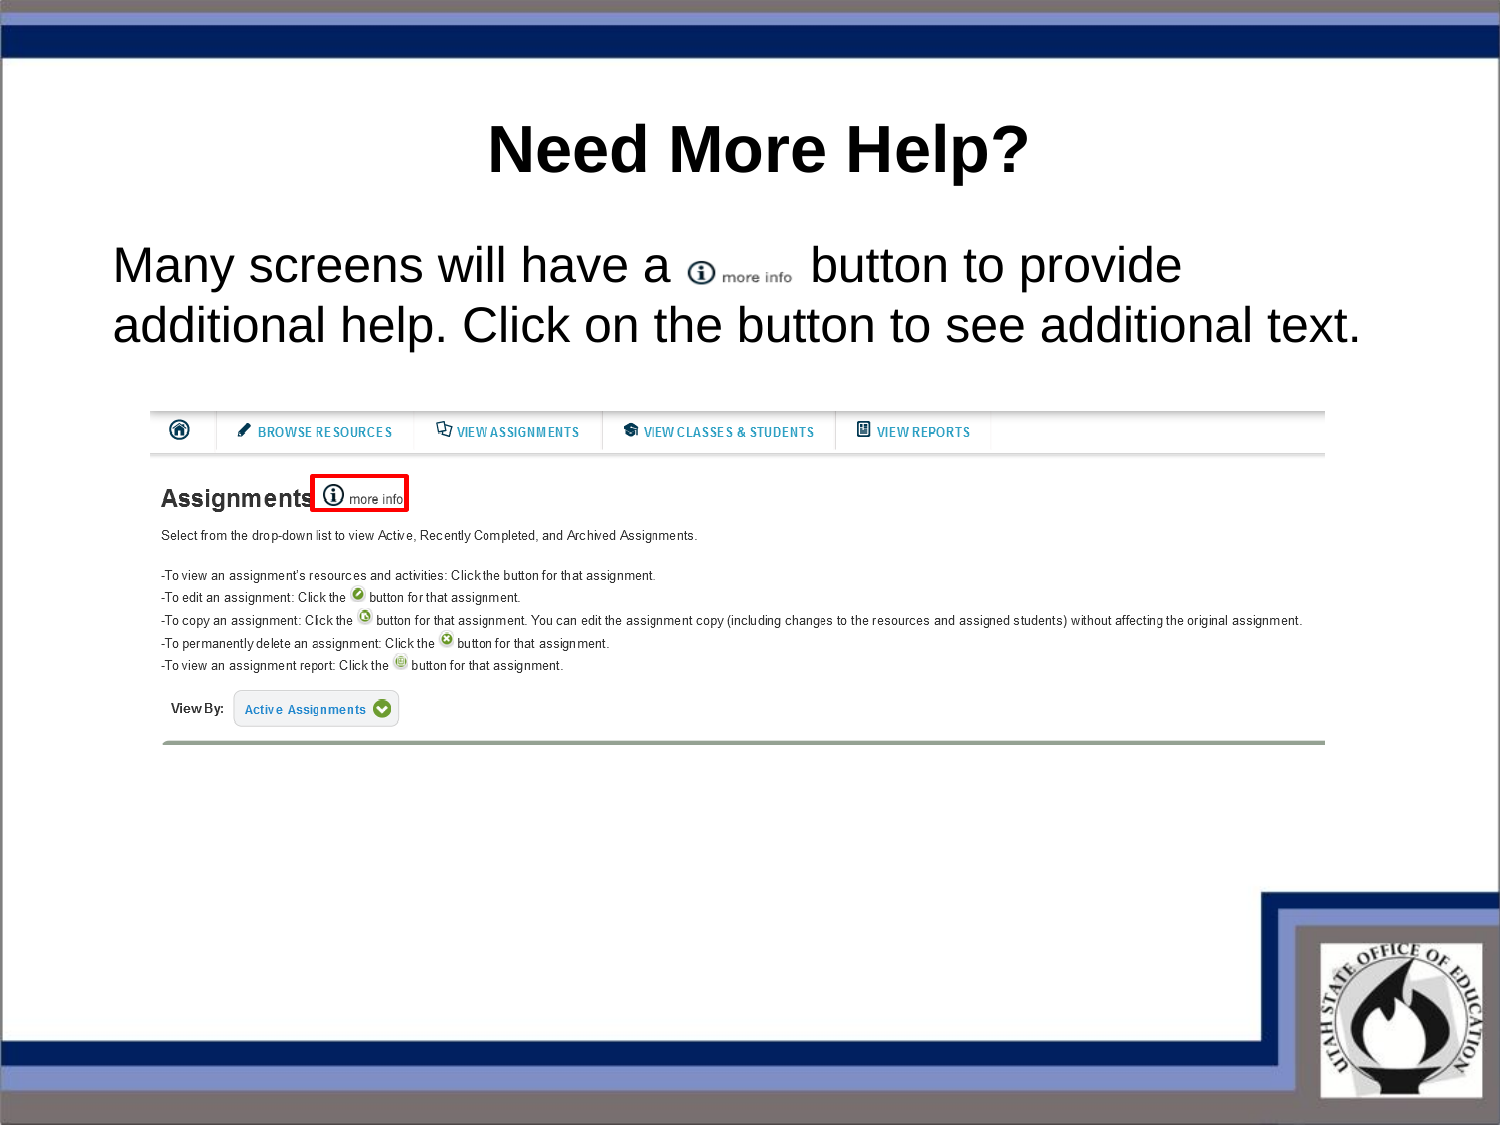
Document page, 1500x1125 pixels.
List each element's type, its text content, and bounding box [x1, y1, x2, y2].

picture [0, 0, 1500, 1125]
list Many screens will have a button to provide additional help. Click on the button to see additional text. [97, 225, 1392, 761]
title Need More Help? [112, 100, 1407, 191]
